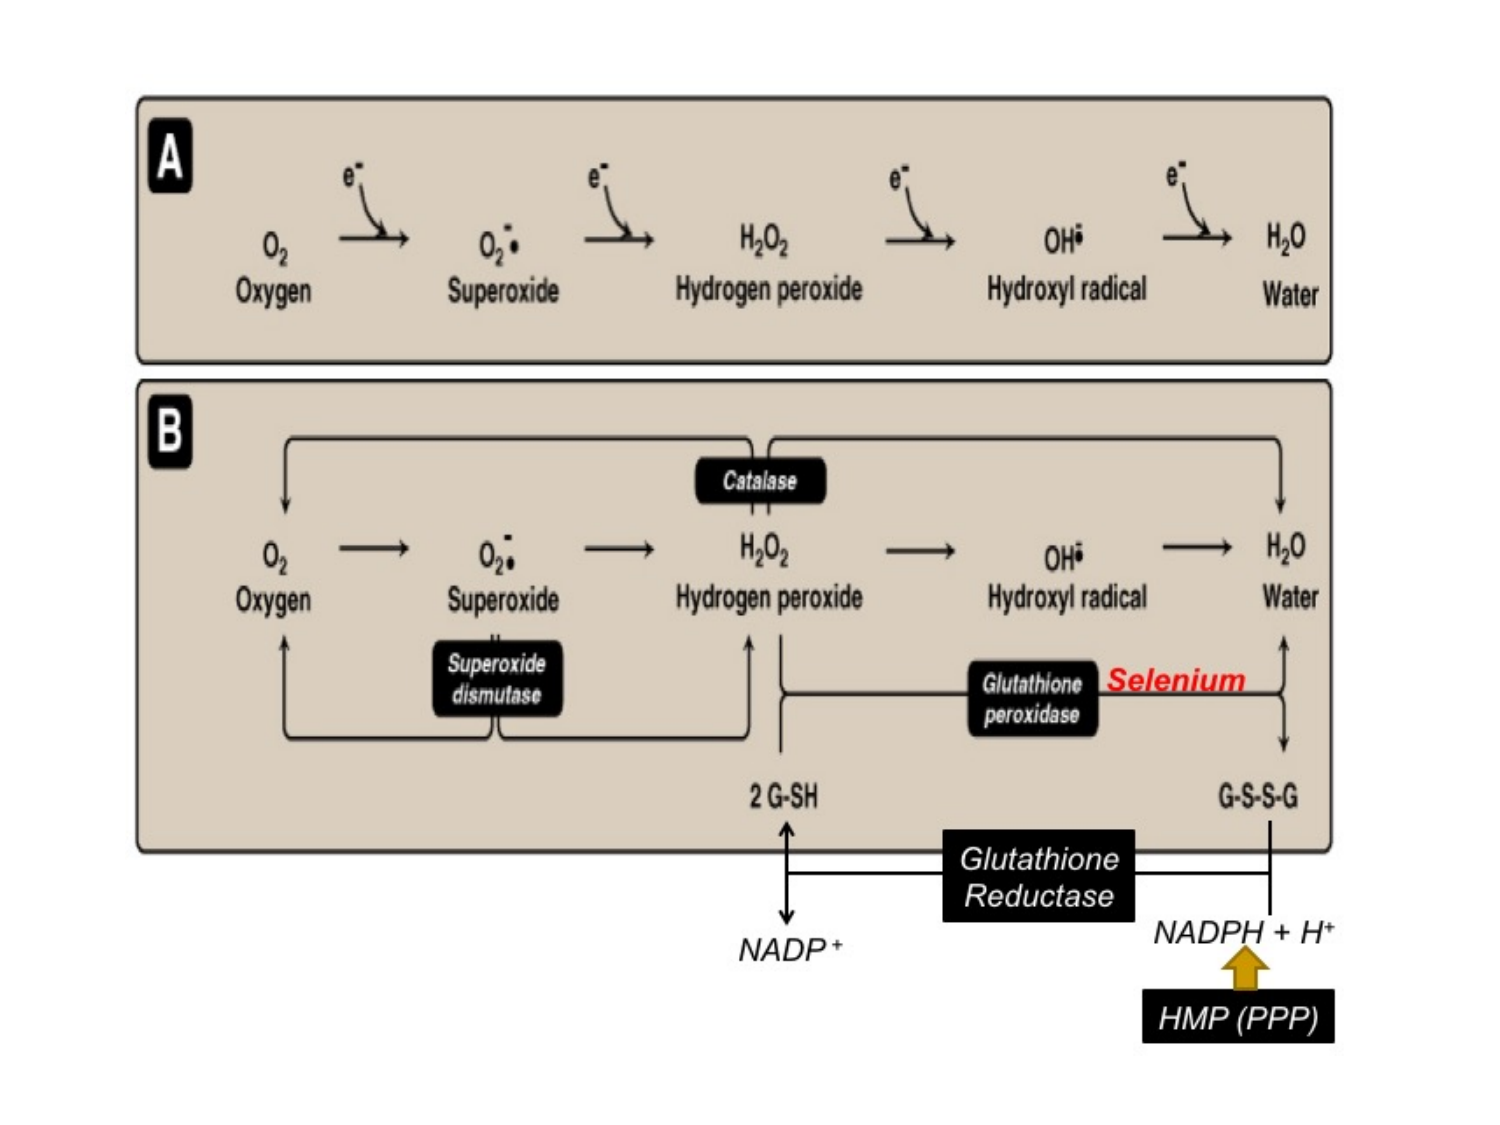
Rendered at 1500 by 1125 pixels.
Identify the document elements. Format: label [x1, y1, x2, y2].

picture [124, 74, 1365, 1056]
